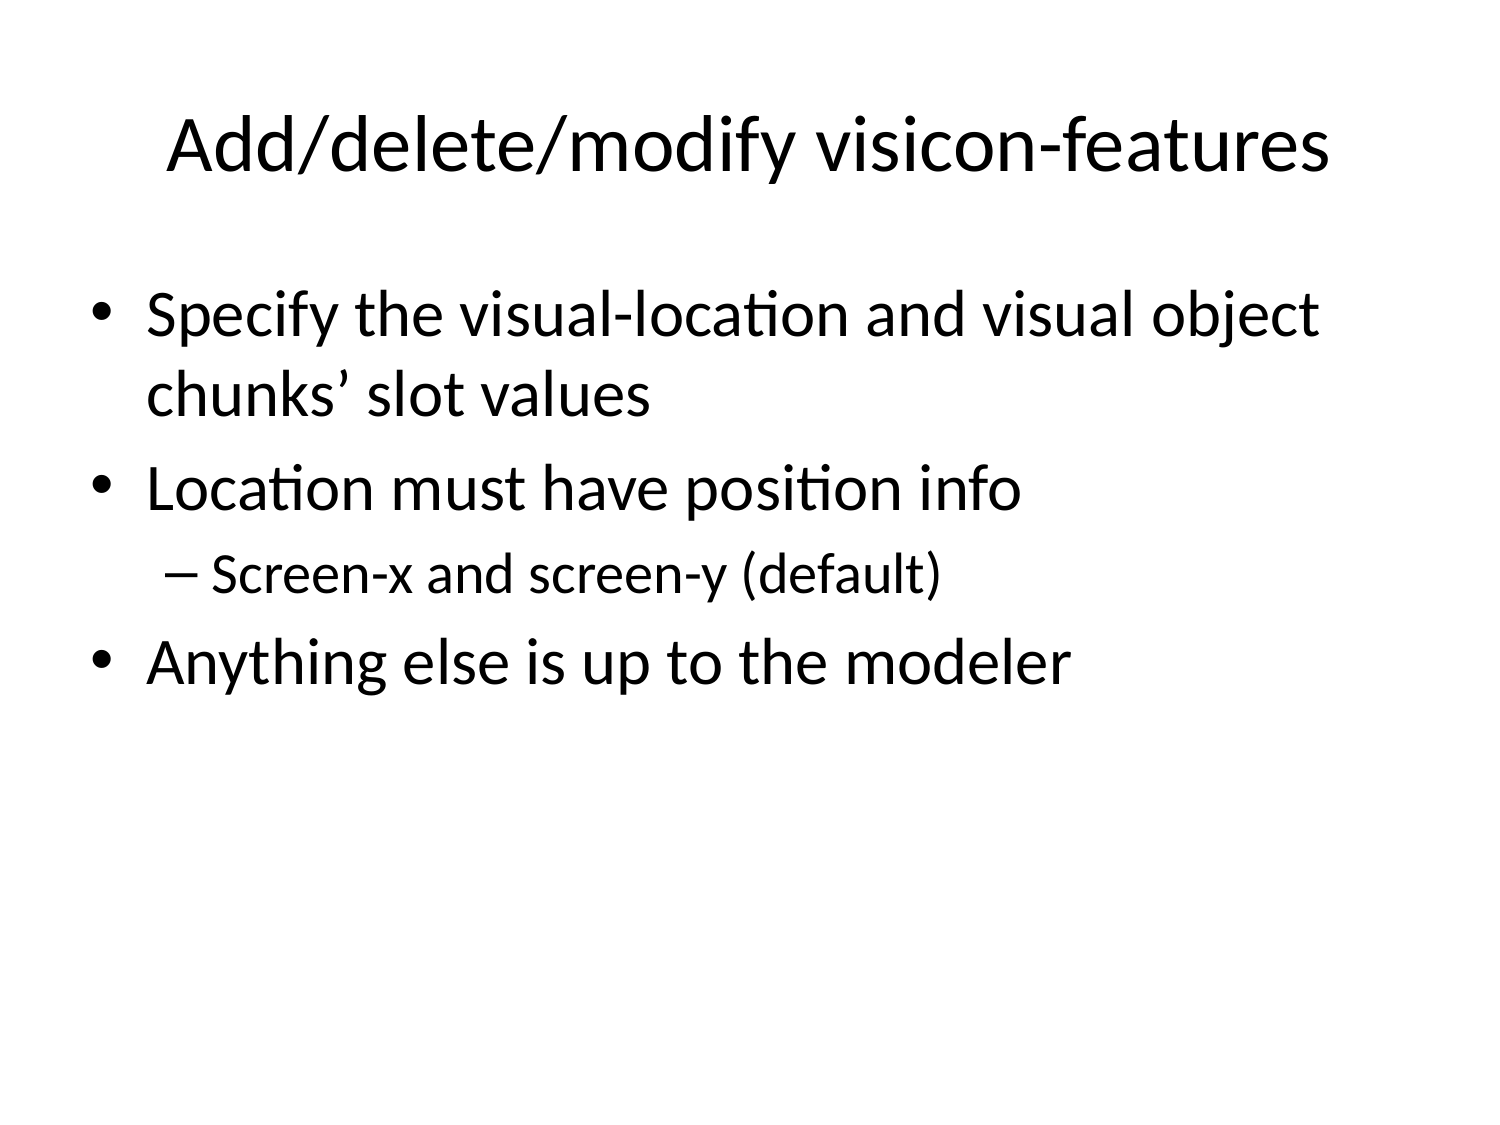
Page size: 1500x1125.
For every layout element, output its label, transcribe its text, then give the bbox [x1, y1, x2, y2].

list Specify the visual-location and visual object chunks’ slot values Location must have position info Screen-x and screen-y (default) Anything else is up to the modeler [75, 262, 1425, 1005]
title Add/delete/modify visicon-features [75, 45, 1425, 233]
